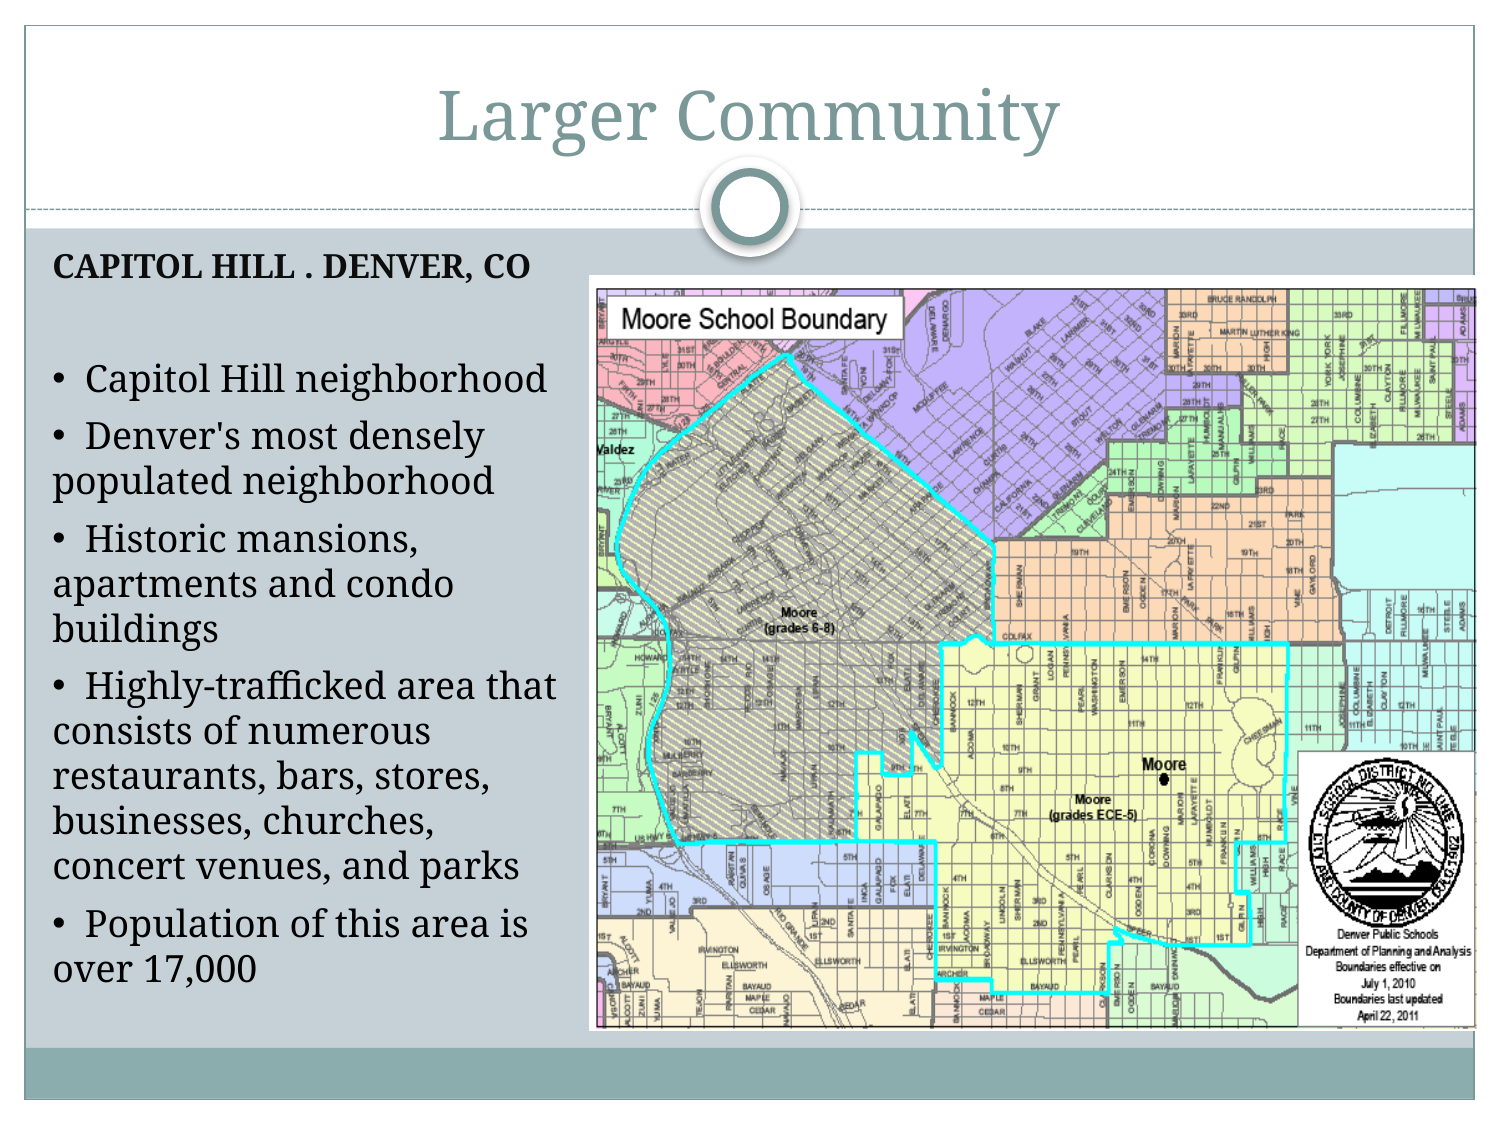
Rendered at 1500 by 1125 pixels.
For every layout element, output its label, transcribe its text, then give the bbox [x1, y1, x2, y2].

title Larger Community [49, 37, 1450, 162]
picture [588, 274, 1488, 1031]
text_box CAPITOL HILL . DENVER, CO Capitol Hill neighborhood Denver's most densely populated neighborhood Historic mansions, apartments and condo buildings Highly-trafficked area that consists of numerous restaurants, bars, stores, businesses, churches, concert venues, and parks Population of this area is over 17,000 [37, 237, 588, 998]
